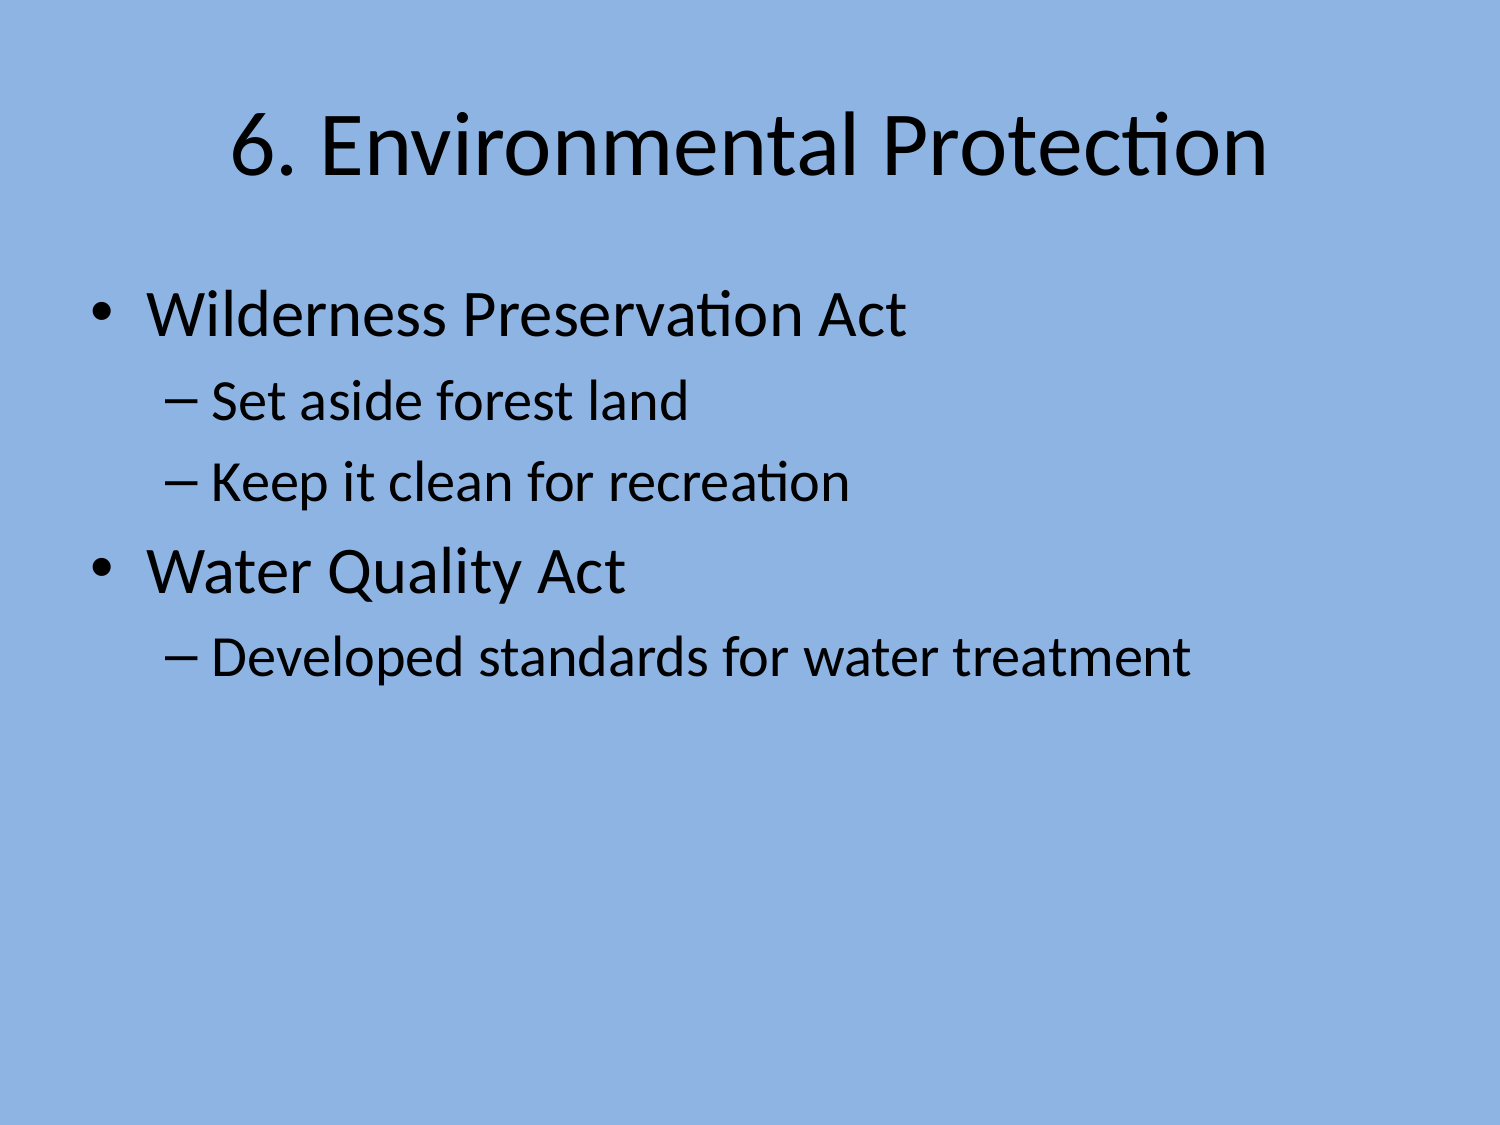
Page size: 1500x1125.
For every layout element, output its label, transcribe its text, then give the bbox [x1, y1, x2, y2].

title 6. Environmental Protection [75, 45, 1425, 233]
list Wilderness Preservation Act Set aside forest land Keep it clean for recreation Water Quality Act Developed standards for water treatment [75, 262, 1425, 1005]
